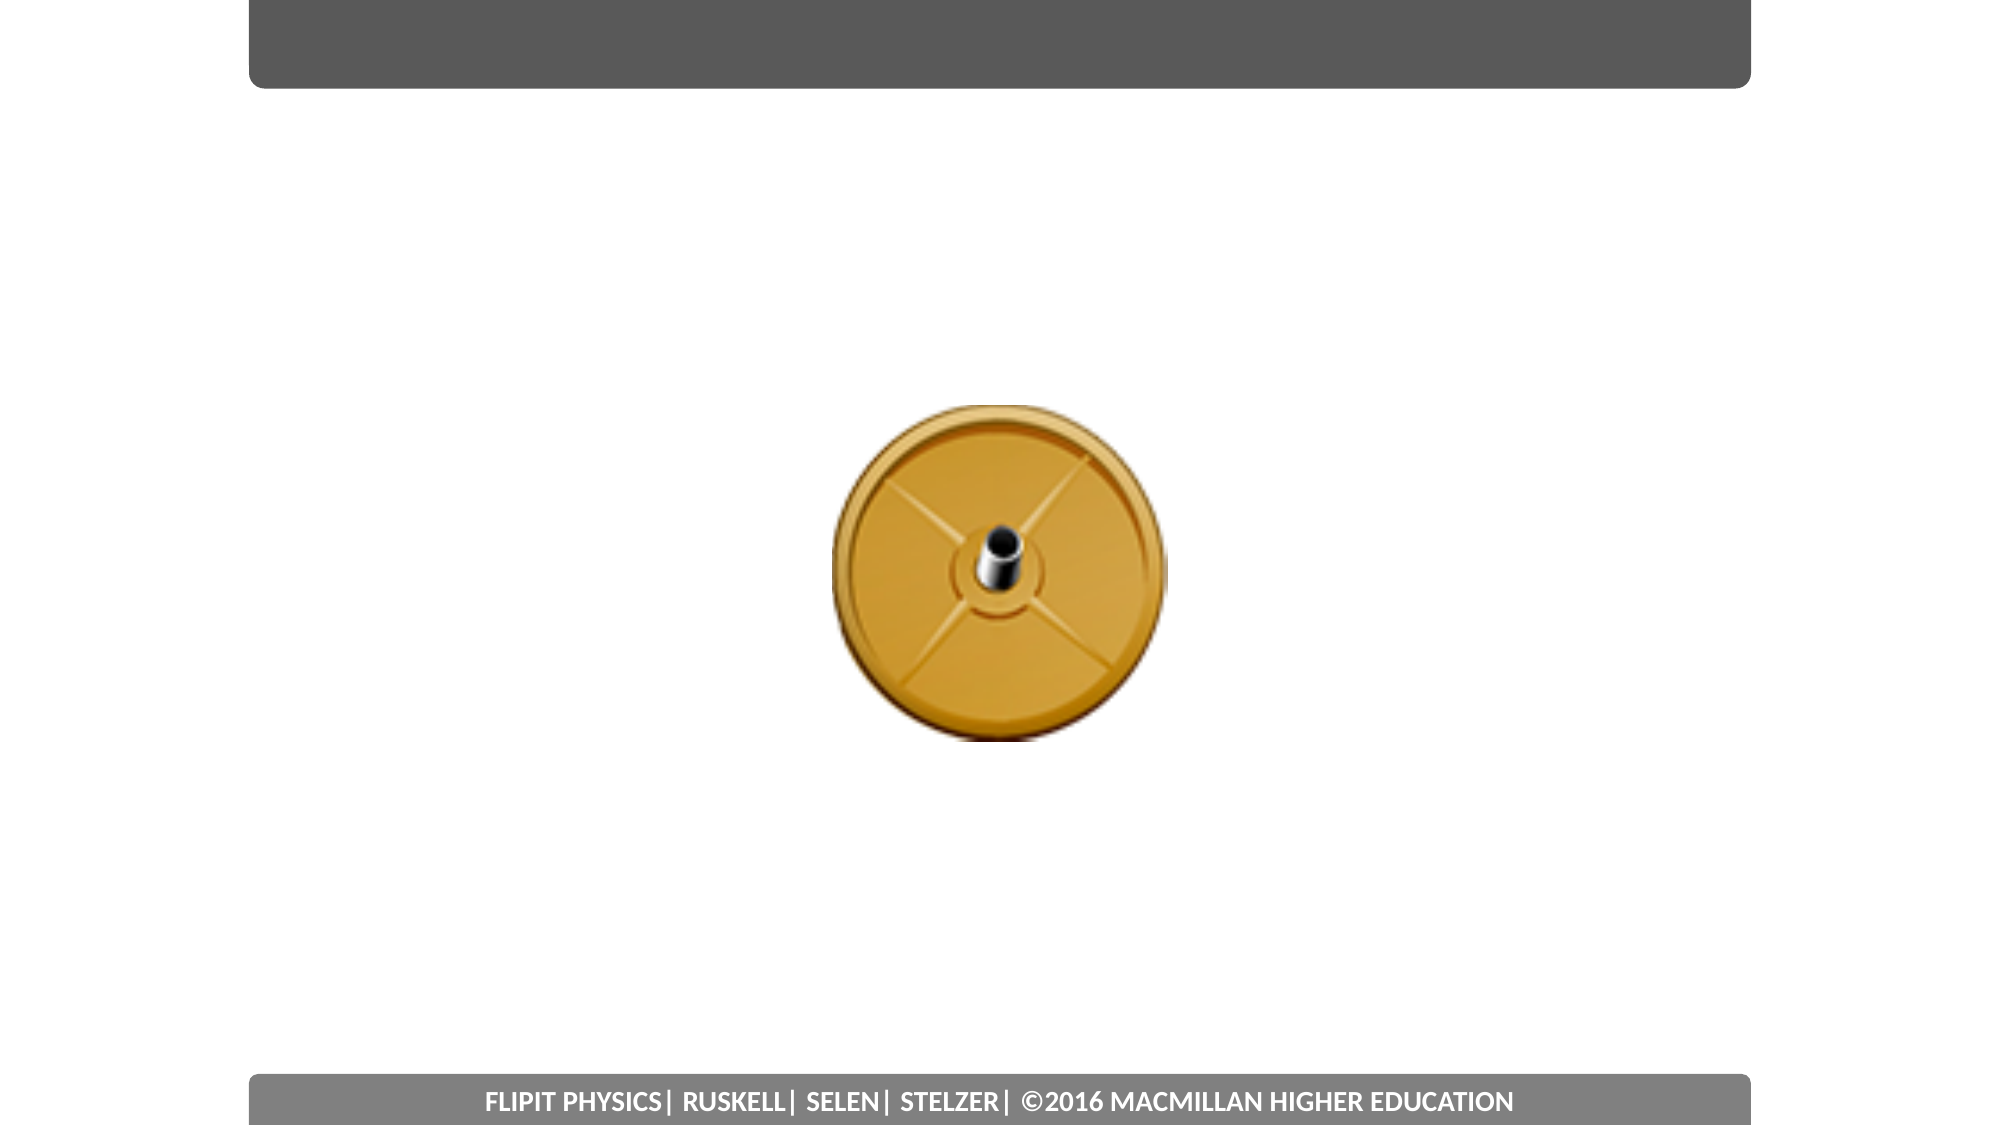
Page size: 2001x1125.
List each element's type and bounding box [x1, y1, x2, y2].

text_box [248, 0, 1752, 89]
text_box [249, 1074, 1750, 1125]
picture [831, 405, 1168, 742]
